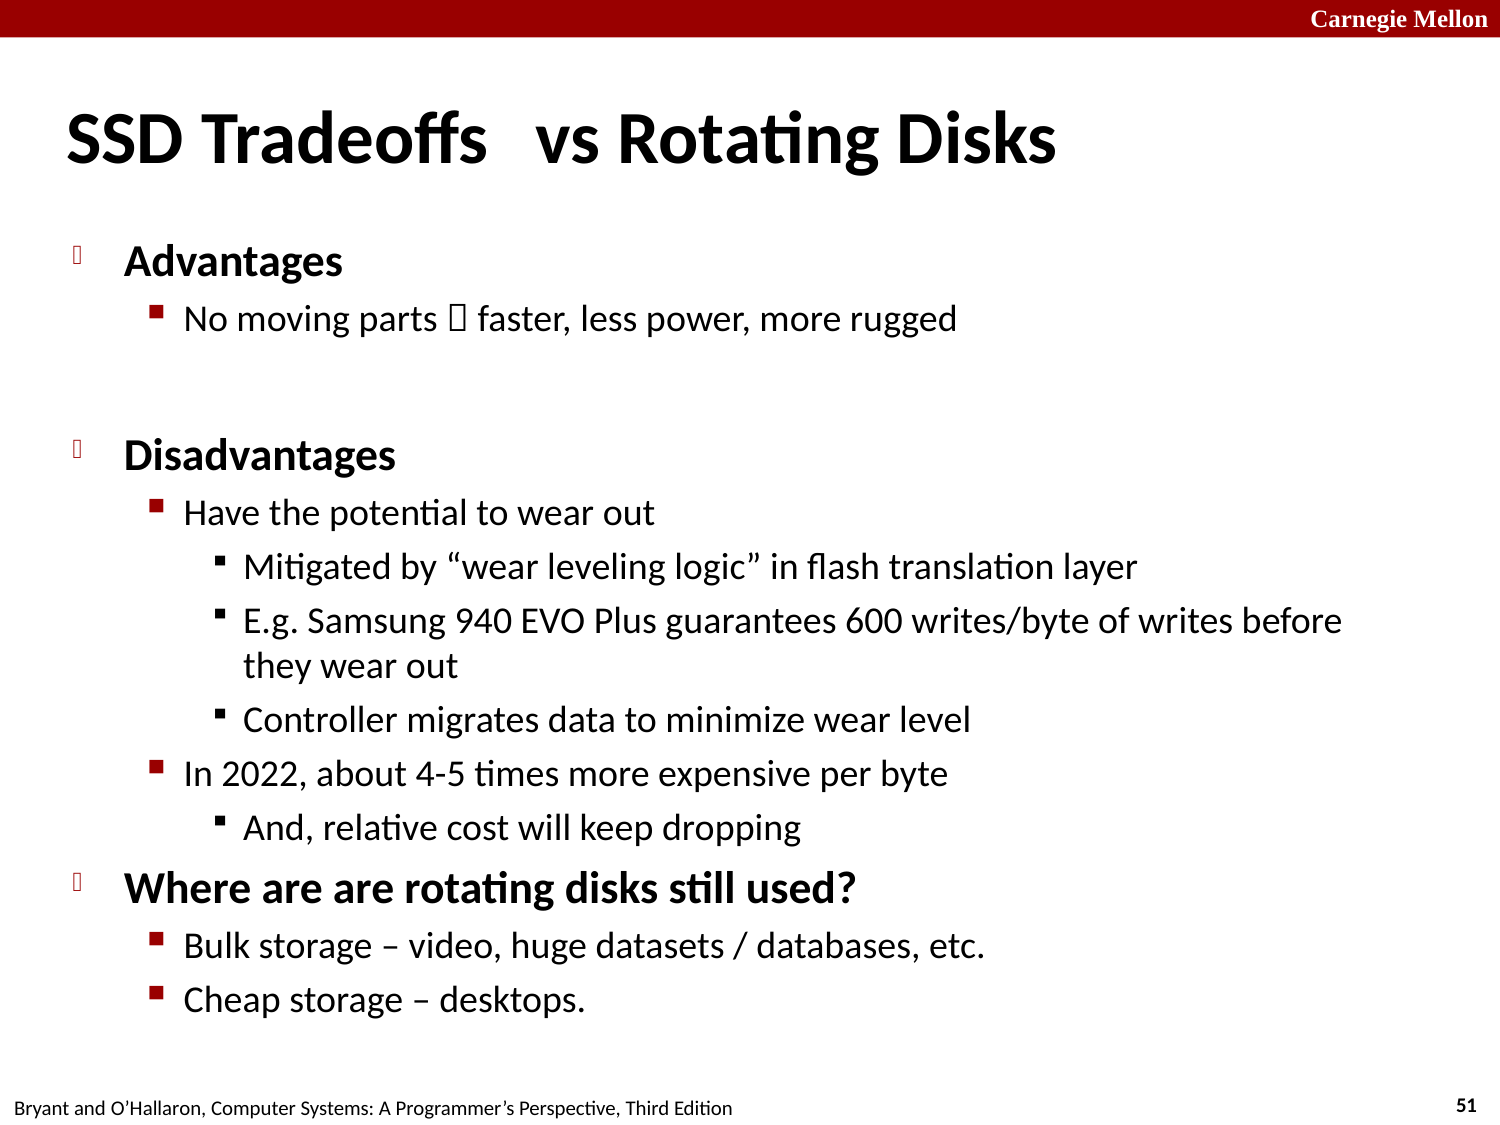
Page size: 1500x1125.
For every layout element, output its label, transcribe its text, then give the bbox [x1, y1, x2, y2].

slide_number 51 [1448, 1084, 1488, 1123]
list Advantages No moving parts  faster, less power, more rugged Disadvantages Have the potential to wear out Mitigated by “wear leveling logic” in flash translation layer E.g. Samsung 940 EVO Plus guarantees 600 writes/byte of writes before they wear out Controller migrates data to minimize wear level In 2022, about 4-5 times more expensive per byte And, relative cost will keep dropping Where are are rotating disks still used? Bulk storage – video, huge datasets / databases, etc. Cheap storage – desktops. [64, 222, 1361, 1040]
title SSD Tradeoffs vs Rotating Disks [58, 70, 1305, 197]
